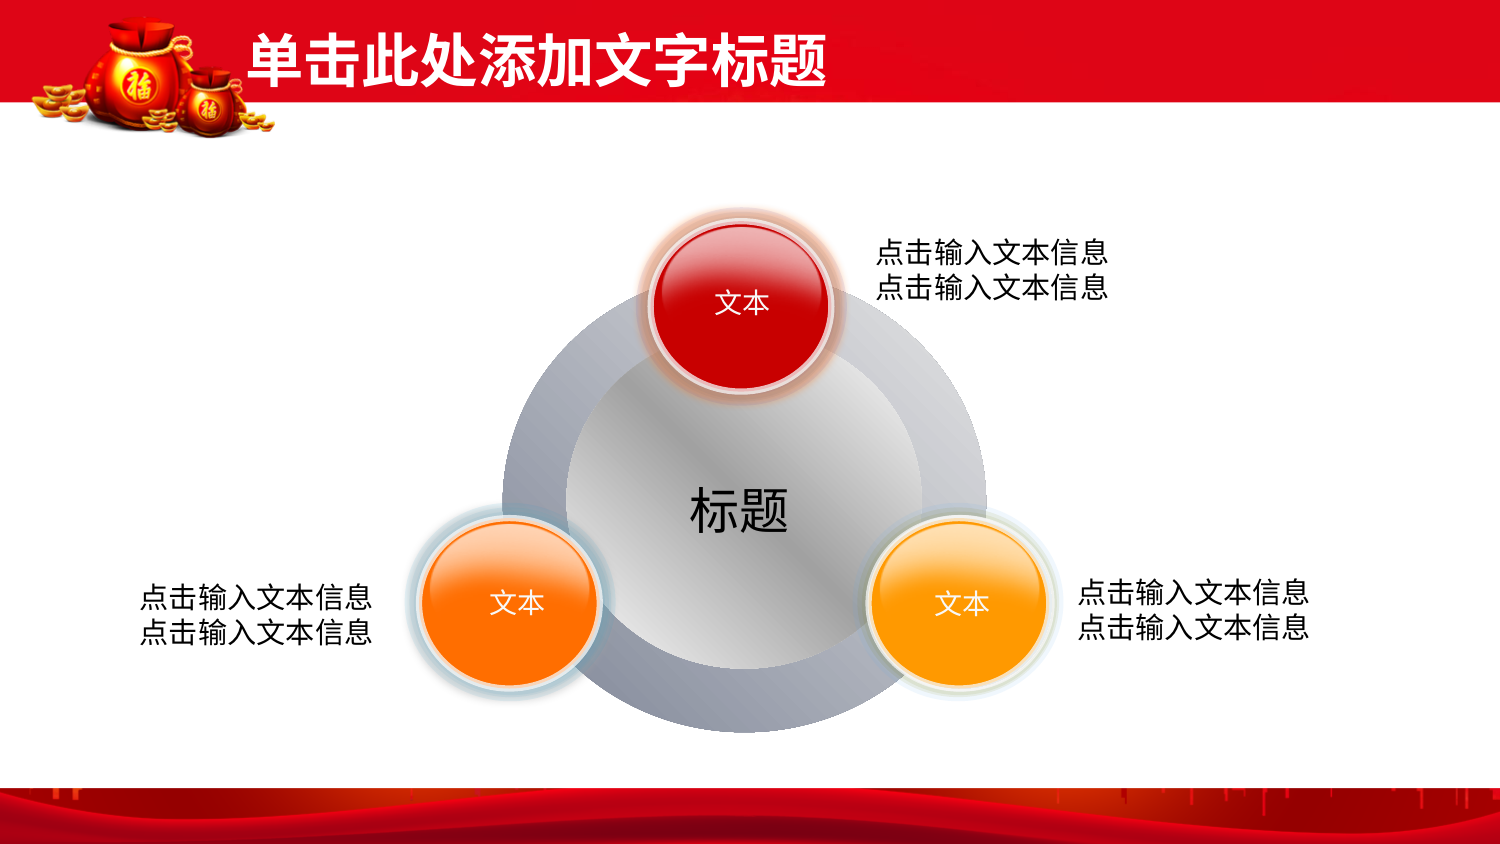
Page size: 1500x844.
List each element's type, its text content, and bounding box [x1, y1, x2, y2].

text_box 点击输入文本信息点击输入文本信息 [125, 571, 389, 657]
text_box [404, 502, 616, 702]
text_box 点击输入文本信息点击输入文本信息 [1064, 567, 1327, 652]
picture [0, 789, 1500, 844]
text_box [852, 502, 1064, 702]
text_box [635, 207, 847, 406]
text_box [502, 271, 987, 733]
text_box 点击输入文本信息点击输入文本信息 [860, 227, 1125, 312]
picture [0, 0, 1500, 139]
